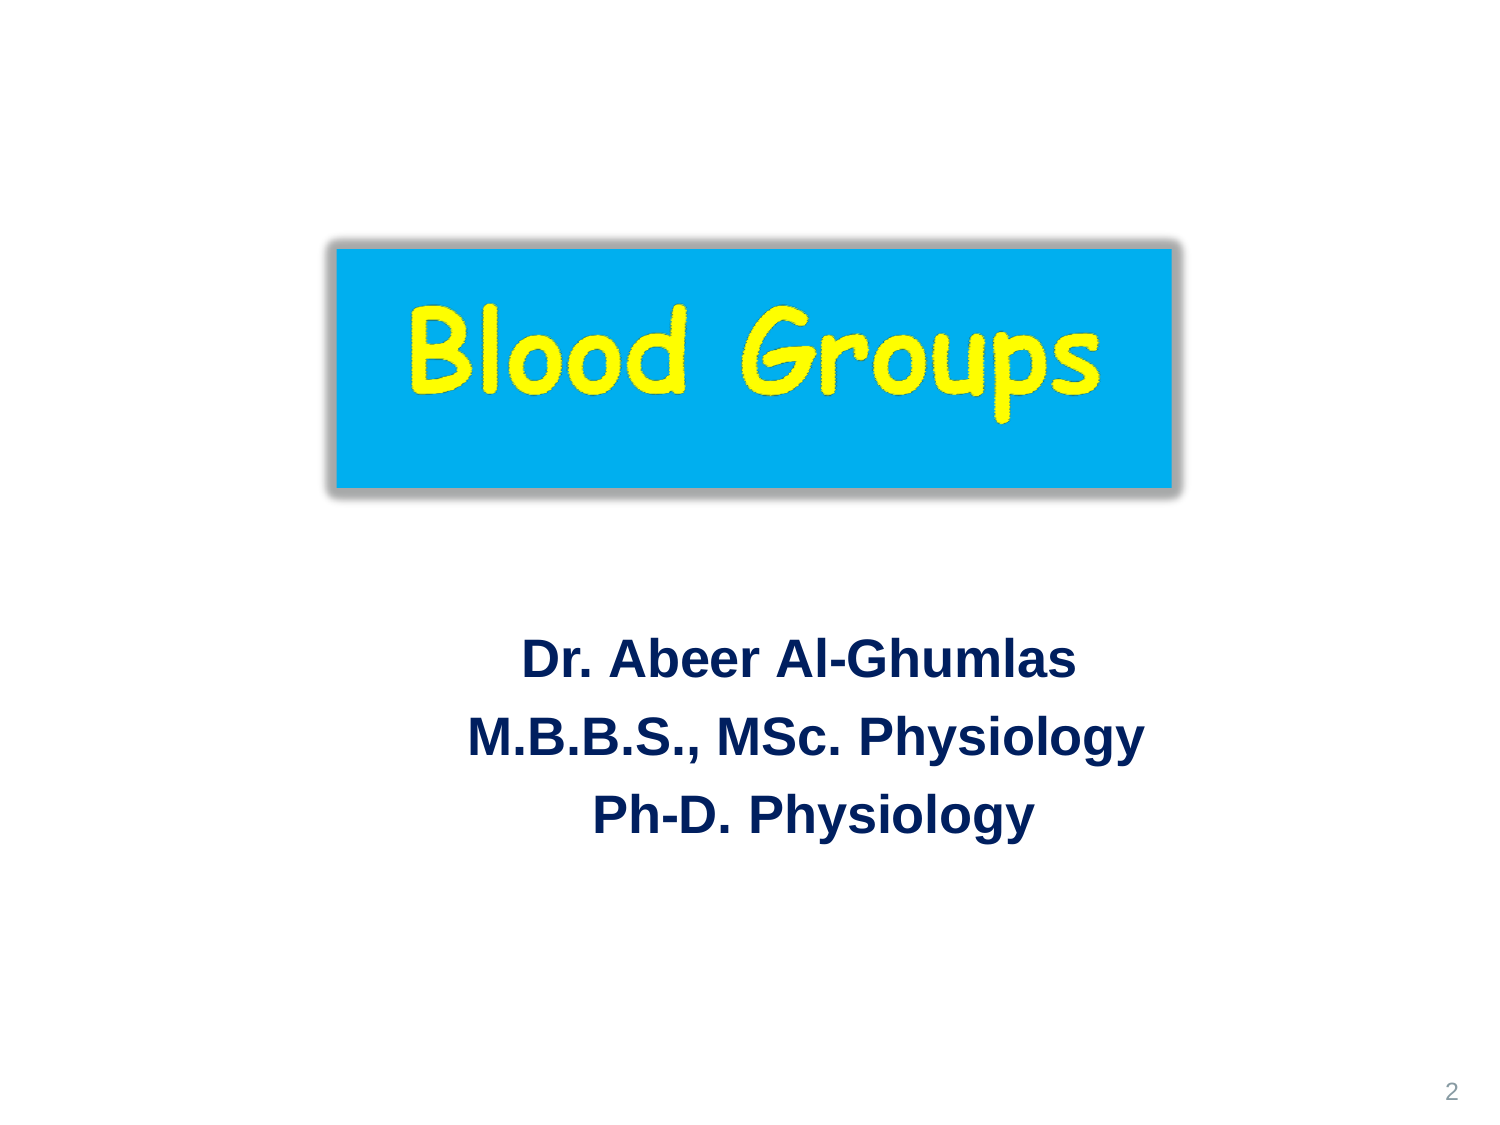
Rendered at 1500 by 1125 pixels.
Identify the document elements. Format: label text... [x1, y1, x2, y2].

text_box [312, 226, 1196, 512]
text_box 2 [1443, 1074, 1461, 1105]
text_box Dr. Abeer Al-Ghumlas M.B.B.S., MSc. Physiology Ph-D. Physiology [464, 610, 1148, 845]
text_box [336, 249, 1172, 488]
